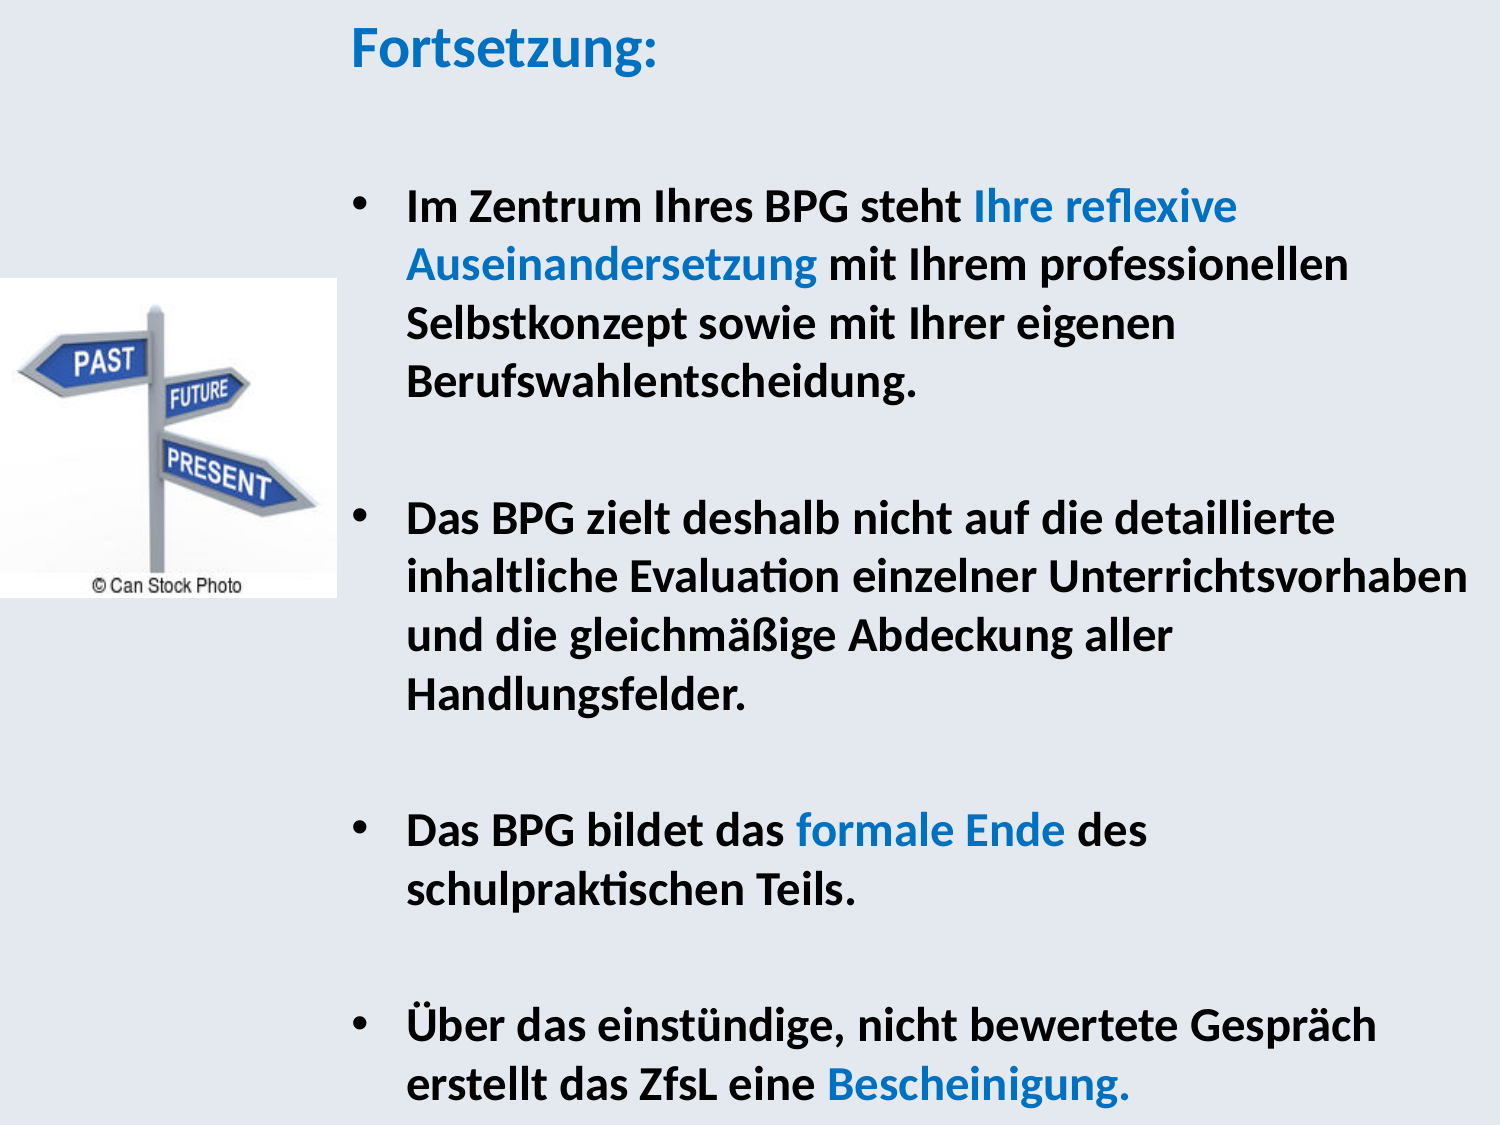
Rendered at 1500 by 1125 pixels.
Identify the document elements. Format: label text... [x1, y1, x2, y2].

list Fortsetzung: Im Zentrum Ihres BPG steht Ihre reflexive Auseinandersetzung mit Ihrem professionellen Selbstkonzept sowie mit Ihrer eigenen Berufswahlentscheidung. Das BPG zielt deshalb nicht auf die detaillierte inhaltliche Evaluation einzelner Unterrichtsvorhaben und die gleichmäßige Abdeckung aller Handlungsfelder. Das BPG bildet das formale Ende des schulpraktischen Teils. Über das einstündige, nicht bewertete Gespräch erstellt das ZfsL eine Bescheinigung. [336, 0, 1500, 1125]
picture [0, 278, 337, 599]
